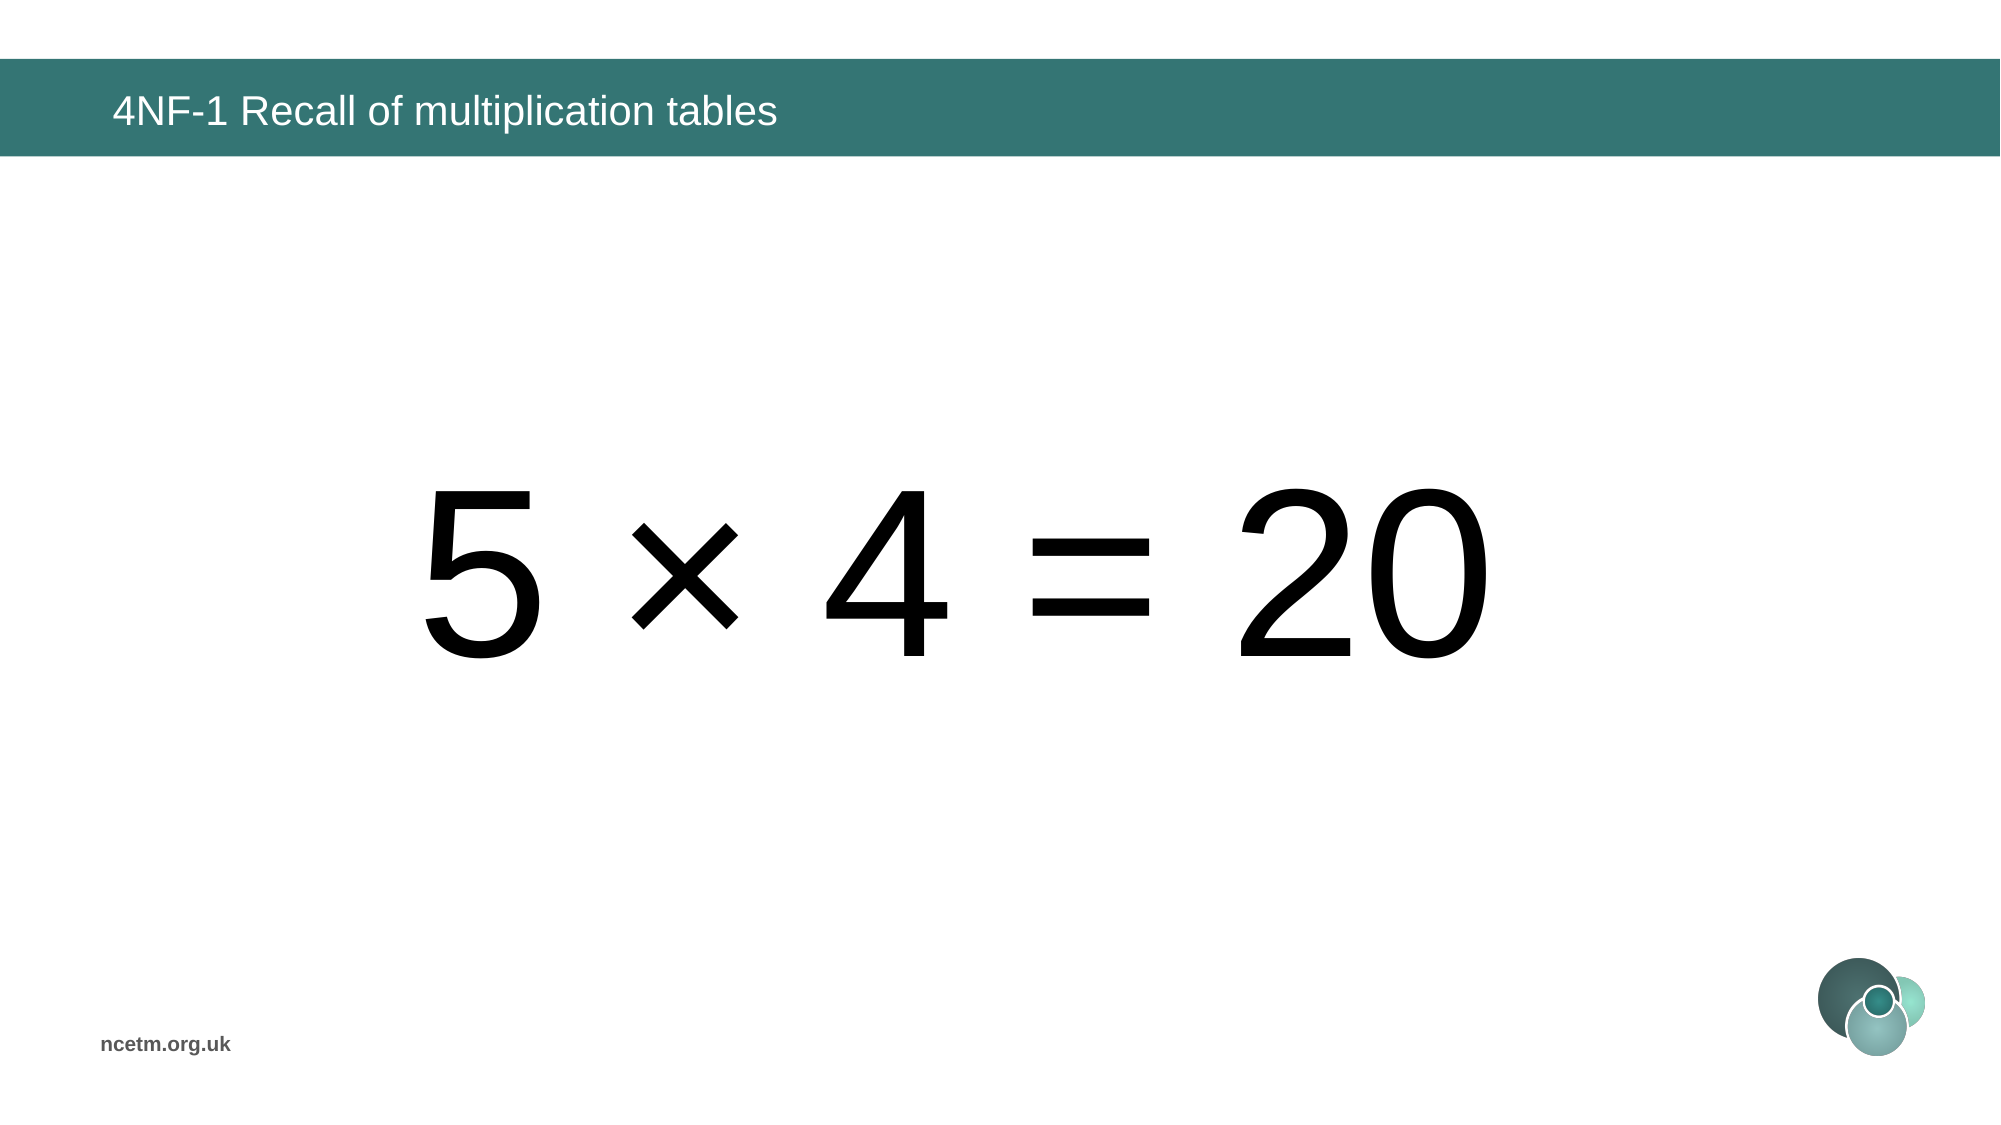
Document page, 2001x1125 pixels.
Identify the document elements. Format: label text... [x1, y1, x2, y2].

text_box 20 [1214, 409, 1511, 712]
picture [1818, 958, 1925, 1056]
text_box 5 × 4 = [401, 409, 1214, 712]
title 4NF-1 Recall of multiplication tables [97, 76, 1945, 147]
